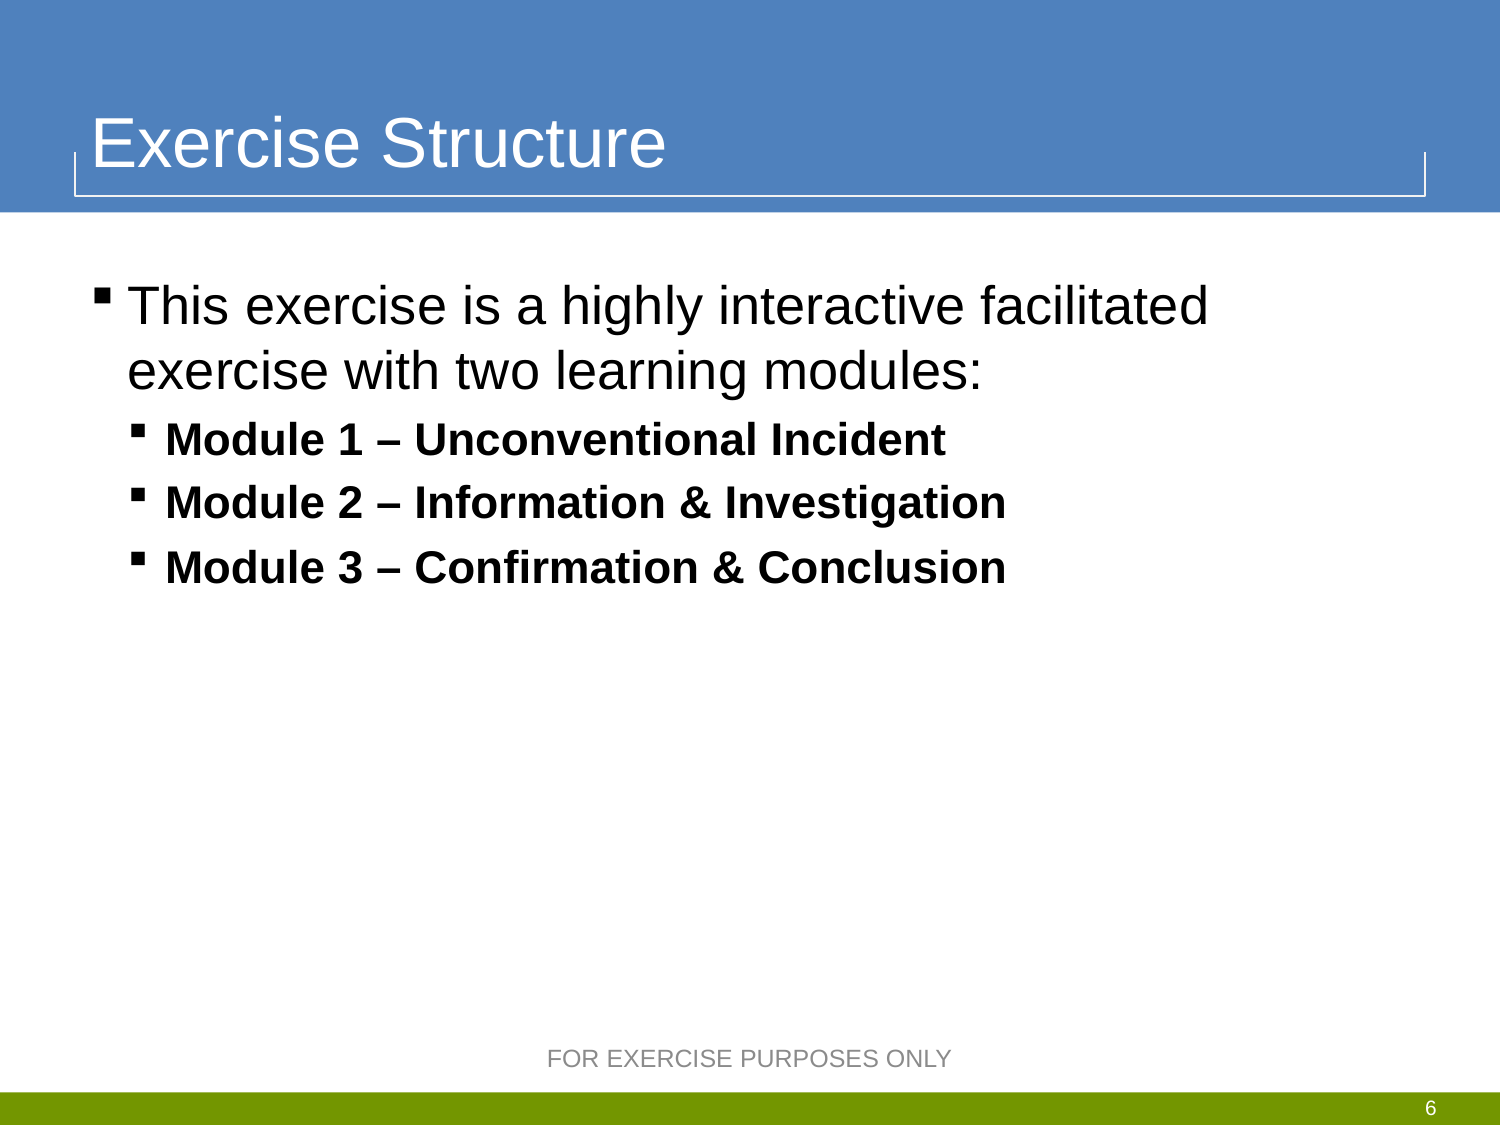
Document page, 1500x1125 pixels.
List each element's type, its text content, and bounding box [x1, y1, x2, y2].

list This exercise is a highly interactive facilitated exercise with two learning modules: Module 1 – Unconventional Incident Module 2 – Information & Investigation Module 3 – Confirmation & Conclusion [74, 262, 1426, 1006]
footer FOR EXERCISE PURPOSES ONLY [512, 1042, 988, 1103]
title Exercise Structure [74, 44, 1426, 233]
